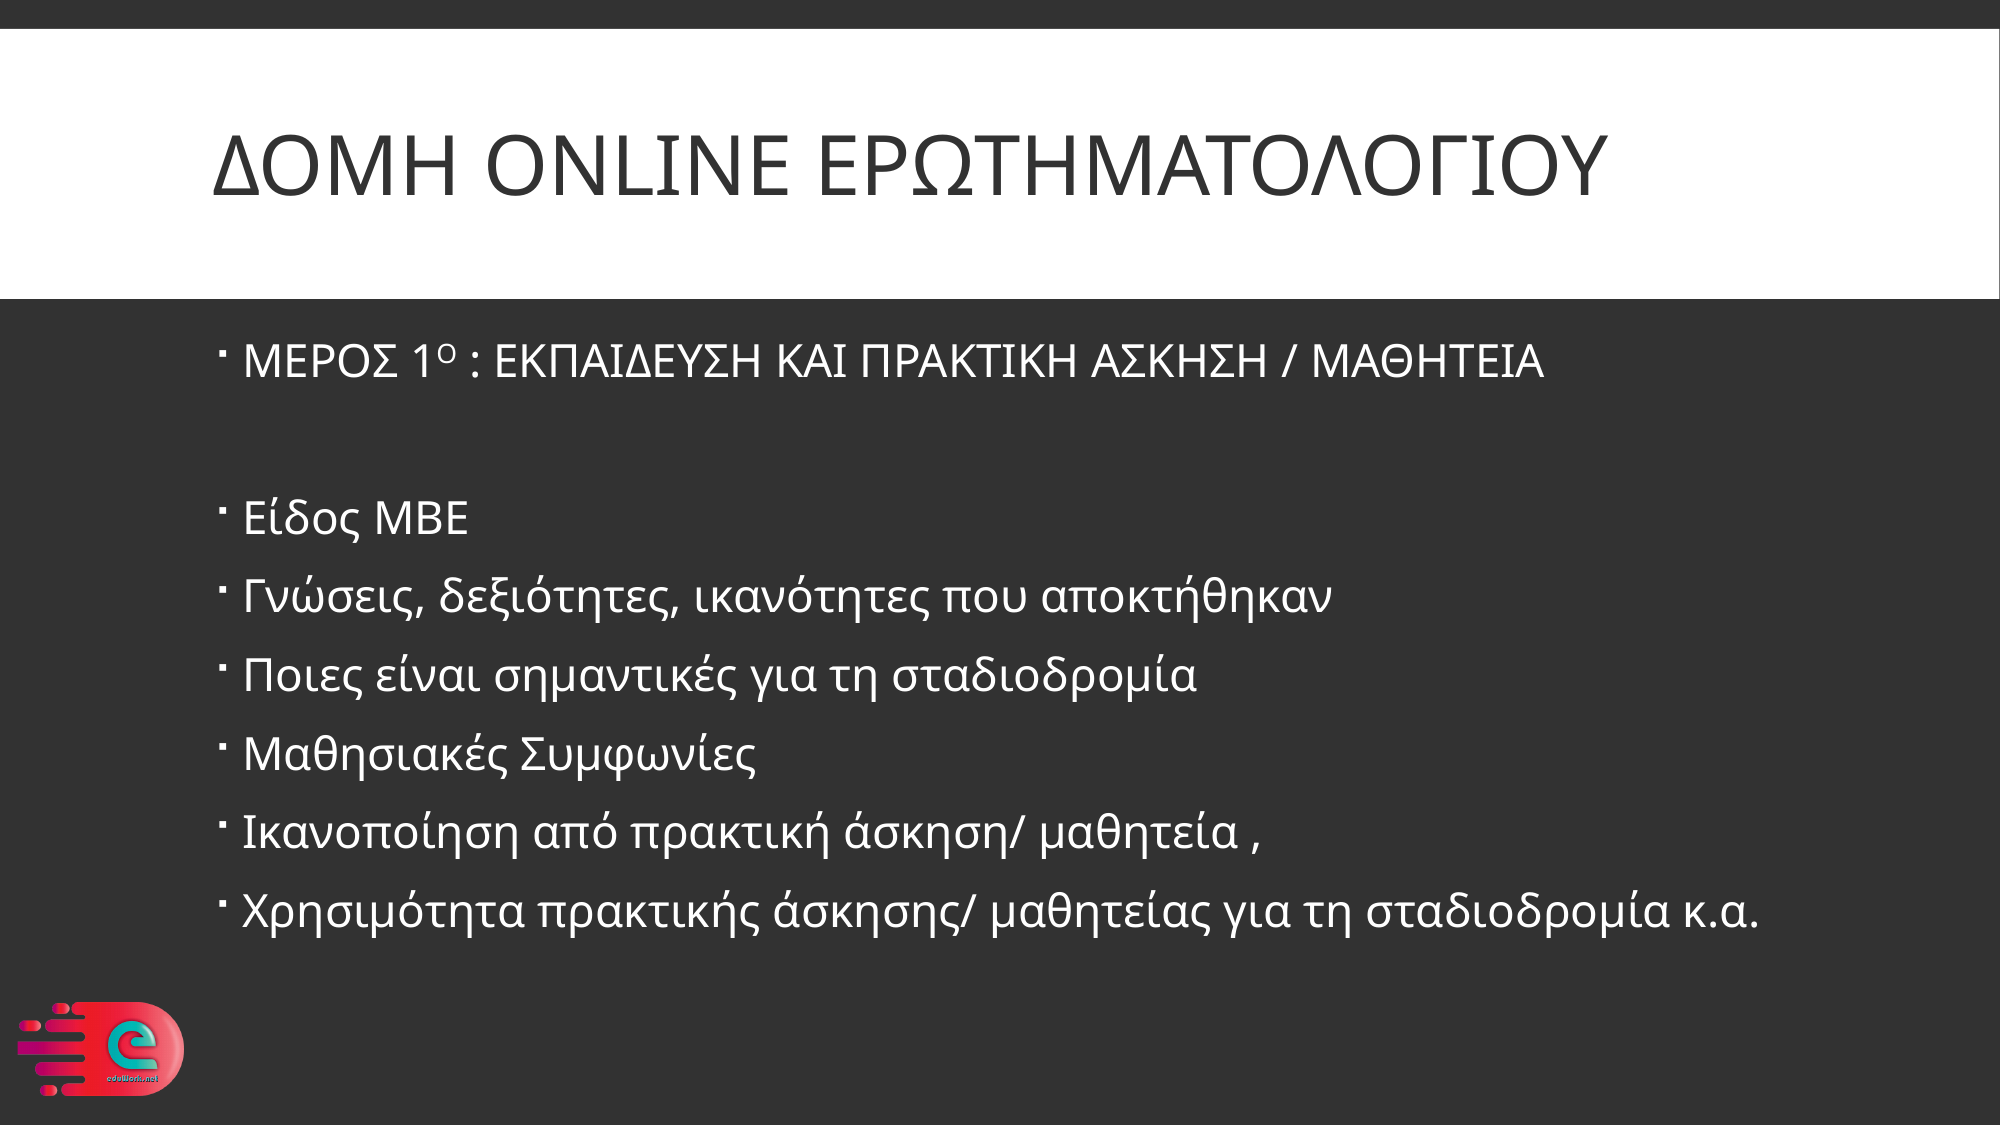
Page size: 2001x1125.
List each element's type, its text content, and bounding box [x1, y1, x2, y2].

picture [17, 1002, 184, 1096]
list ΜΕΡΟΣ 1Ο : ΕΚΠΑΙΔΕΥΣΗ ΚΑΙ ΠΡΑΚΤΙΚΗ ΑΣΚΗΣΗ / ΜΑΘΗΤΕΙΑ Είδος ΜΒΕ Γνώσεις, δεξιότητες, ικανότητες που αποκτήθηκαν Ποιες είναι σημαντικές για τη σταδιοδρομία Μαθησιακές Συμφωνίες Ικανοποίηση από πρακτική άσκηση/ μαθητεία , Χρησιμότητα πρακτικής άσκησης/ μαθητείας για τη σταδιοδρομία κ.α. [197, 329, 1803, 1020]
title ΔΟΜΗ ONLINE ΕΡΩΤΗΜΑΤΟΛΟΓΙΟΥ [197, 46, 1803, 295]
